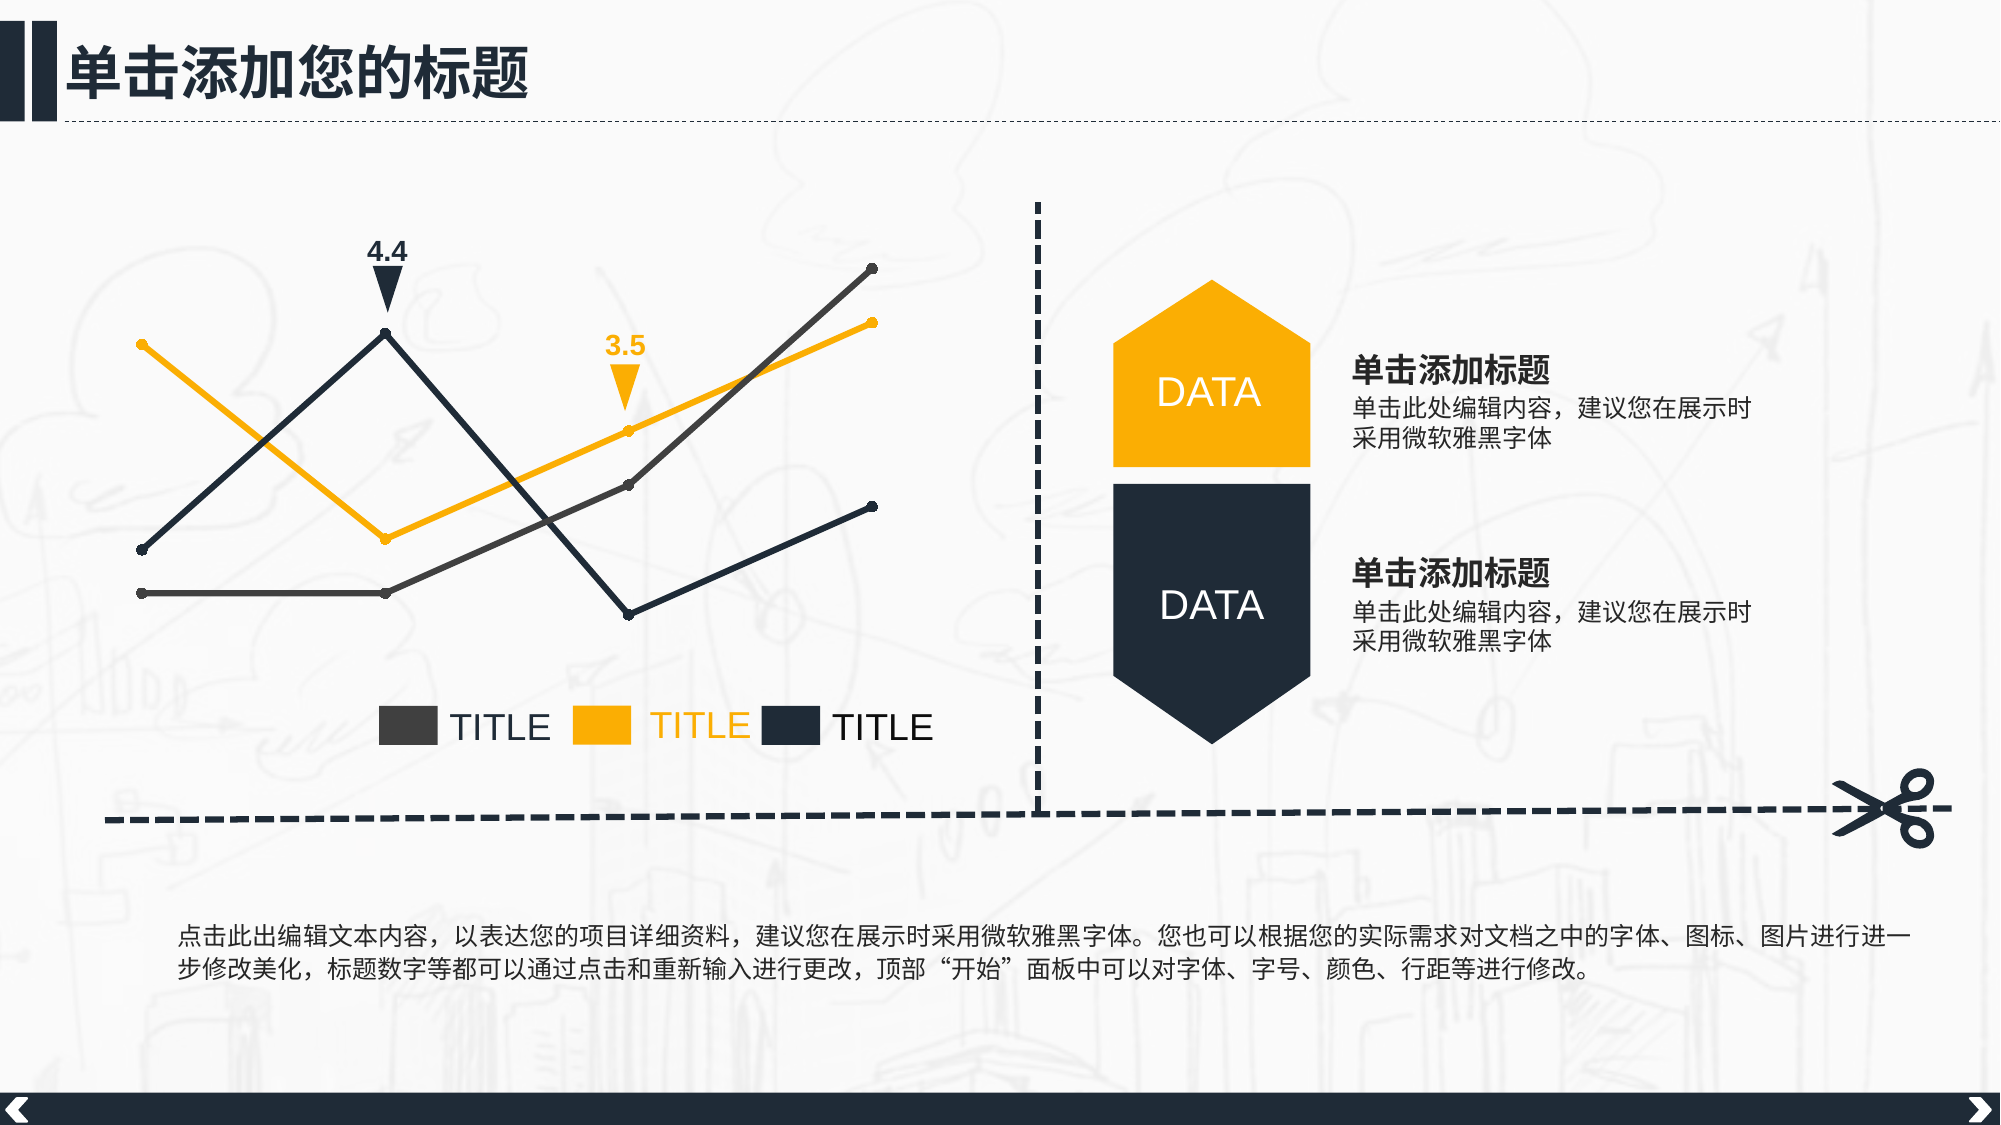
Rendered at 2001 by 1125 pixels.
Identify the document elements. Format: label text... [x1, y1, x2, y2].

text_box [1112, 278, 1312, 469]
text_box [1831, 821, 1873, 837]
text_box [105, 808, 1955, 821]
text_box 单击此处编辑内容，建议您在展示时采用微软雅黑字体 [1352, 581, 1777, 670]
text_box DATA [1144, 570, 1280, 636]
text_box DATA [1141, 357, 1277, 422]
text_box [1112, 482, 1312, 746]
text_box [1831, 768, 1935, 808]
text_box 单击此处编辑内容，建议您在展示时采用微软雅黑字体 [1352, 378, 1777, 467]
chart [0, 147, 1015, 824]
text_box 点击此出编辑文本内容，以表达您的项目详细资料，建议您在展示时采用微软雅黑字体。您也可以根据您的实际需求对文档之中的字体、图标、图片进行进一步修改美化，标题数字等都可以通过点击和重新输入进行更改，顶部“开始”面板中可以对字体、字号、颜色、行距等进行修改。 [162, 910, 1930, 991]
text_box 单击添加标题 [1336, 549, 1684, 596]
text_box 单击添加标题 [1336, 346, 1684, 393]
text_box [1897, 821, 1935, 849]
